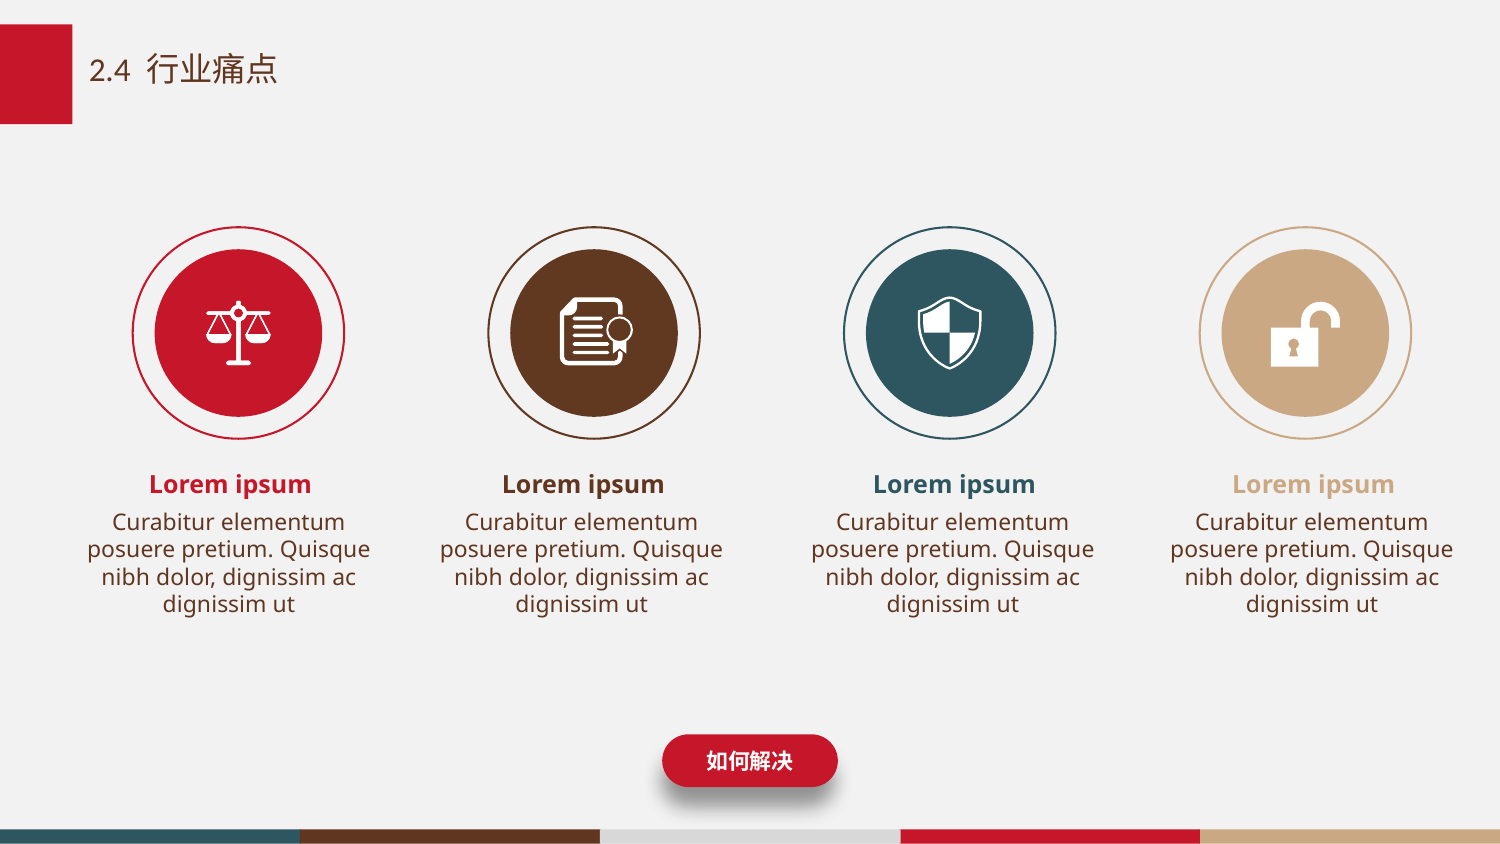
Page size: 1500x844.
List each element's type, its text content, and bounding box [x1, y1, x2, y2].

text_box Curabitur elementum posuere pretium. Quisque nibh dolor, dignissim ac dignissim ut [795, 500, 1111, 599]
text_box Curabitur elementum posuere pretium. Quisque nibh dolor, dignissim ac dignissim ut [71, 500, 387, 599]
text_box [1199, 227, 1412, 439]
text_box Lorem ipsum [1217, 460, 1411, 506]
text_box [662, 734, 838, 788]
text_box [843, 227, 1056, 439]
text_box Lorem ipsum [858, 460, 1052, 506]
text_box Curabitur elementum posuere pretium. Quisque nibh dolor, dignissim ac dignissim ut [1154, 500, 1470, 599]
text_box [488, 227, 700, 439]
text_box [132, 227, 345, 439]
text_box Lorem ipsum [486, 460, 680, 506]
text_box Lorem ipsum [134, 460, 328, 506]
title 2.4 行业痛点 [73, 45, 338, 104]
text_box Curabitur elementum posuere pretium. Quisque nibh dolor, dignissim ac dignissim ut [423, 500, 740, 599]
